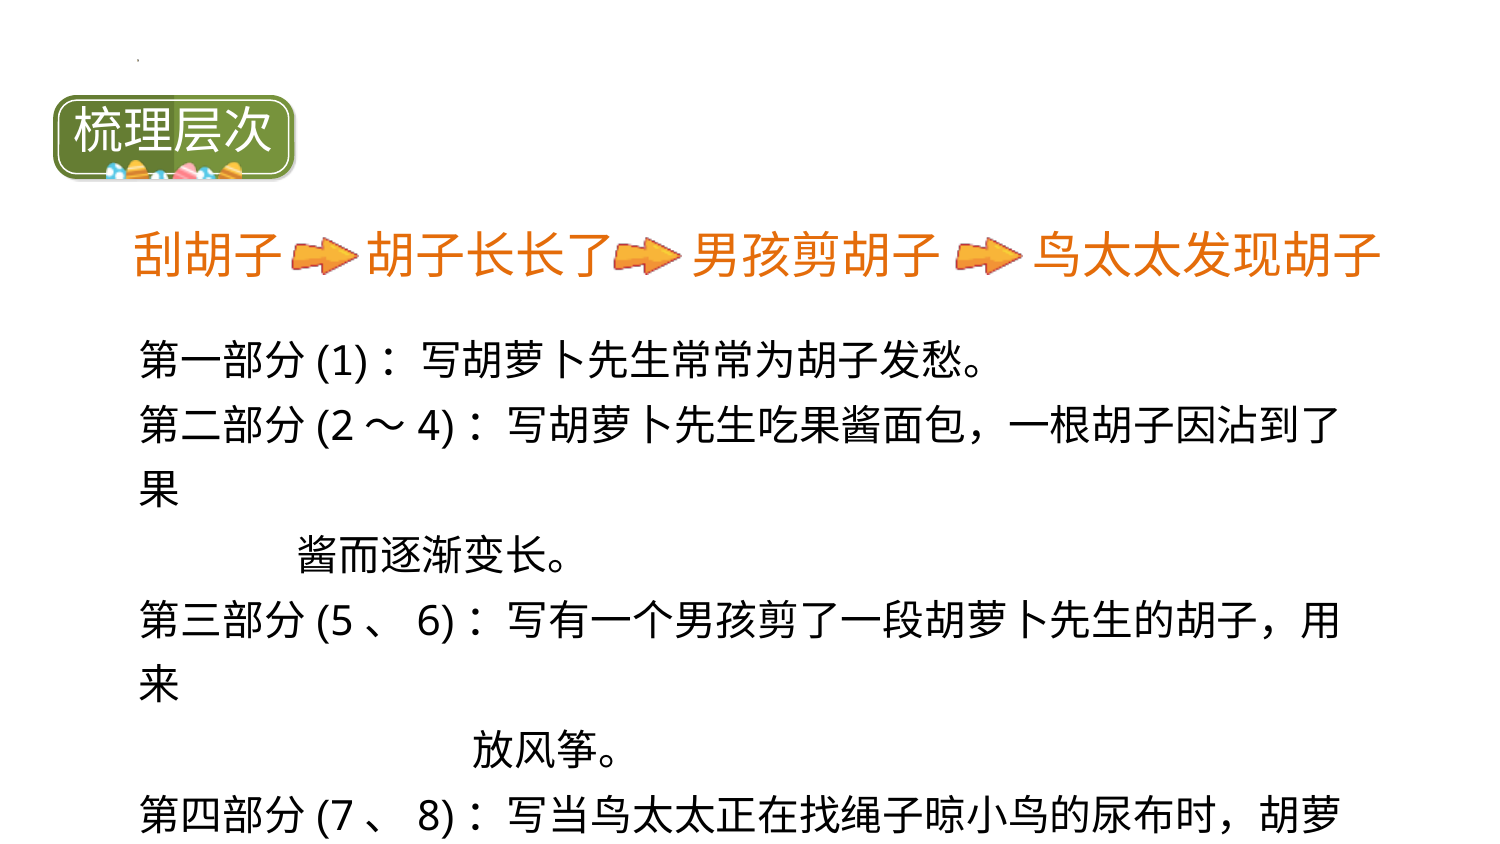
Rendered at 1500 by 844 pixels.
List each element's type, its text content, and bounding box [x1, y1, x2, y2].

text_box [289, 216, 611, 292]
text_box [53, 91, 295, 179]
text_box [611, 216, 953, 292]
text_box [953, 216, 1400, 292]
text_box 刮胡子 [118, 216, 289, 291]
text_box 第一部分(1)：写胡萝卜先生常常为胡子发愁。 第二部分(2～4)：写胡萝卜先生吃果酱面包，一根胡子因沾到了果 酱而逐渐变长。 第三部分(5、6)：写有一个男孩剪了一段胡萝卜先生的胡子，用来 放风筝。 第四部分(7、8)：写当鸟太太正在找绳子晾小鸟的尿布时，胡萝卜 先生的胡子刚好在风里飘动着。 [123, 310, 1388, 844]
